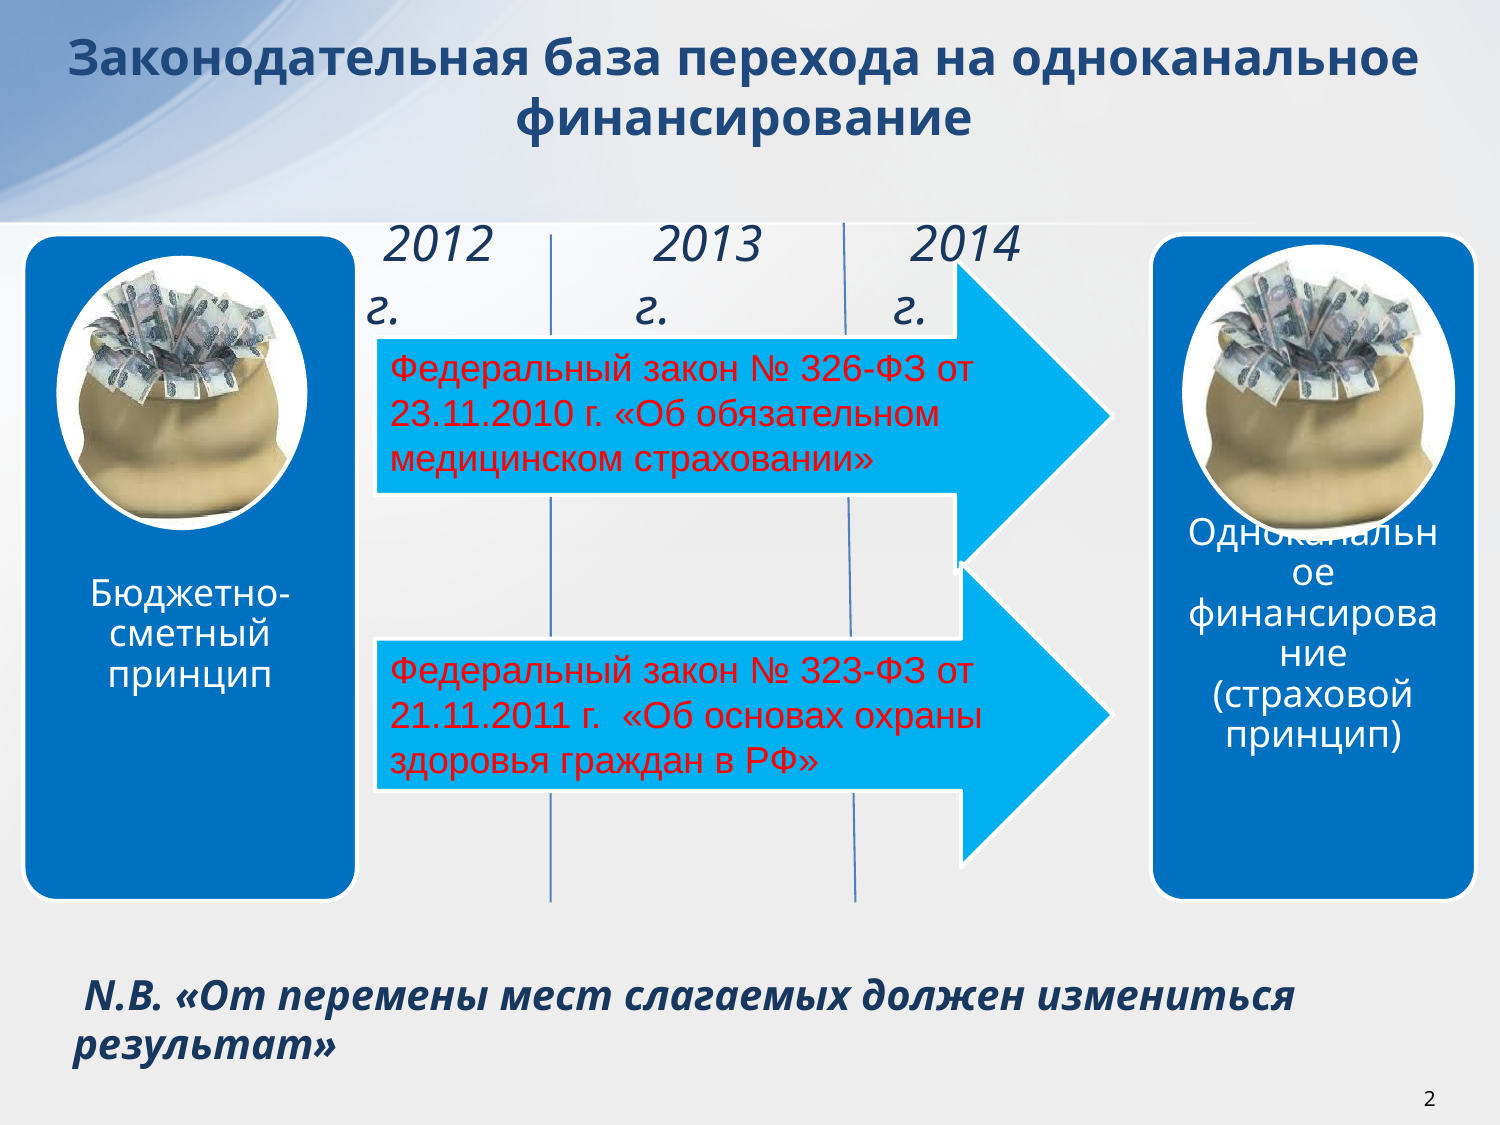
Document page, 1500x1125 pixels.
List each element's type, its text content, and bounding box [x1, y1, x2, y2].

slide_number 2 [1359, 1078, 1500, 1114]
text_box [22, 233, 1477, 902]
picture [0, 0, 1500, 1125]
title Законодательная база перехода на одноканальное финансирование [35, 23, 1454, 153]
text_box 2012 г. [351, 187, 539, 233]
text_box 2013 г. [621, 187, 809, 233]
text_box 2014 г. [878, 187, 1079, 233]
text_box N.B. «От перемены мест слагаемых должен измениться результат» [58, 960, 1500, 1076]
